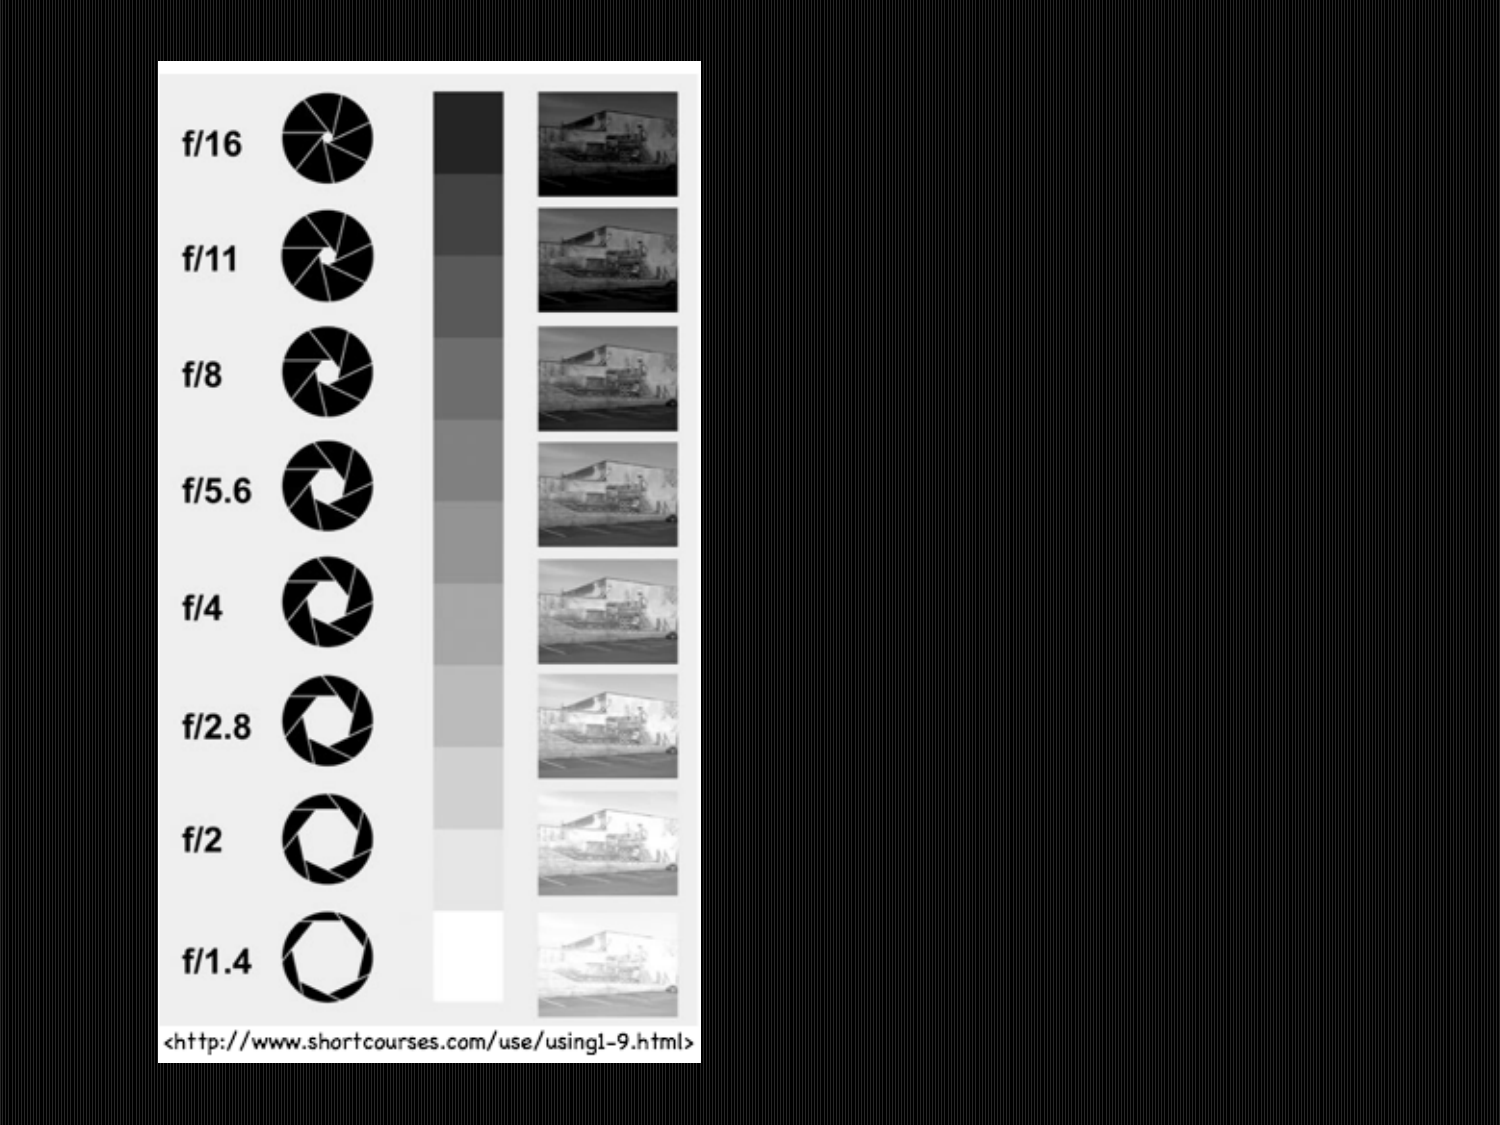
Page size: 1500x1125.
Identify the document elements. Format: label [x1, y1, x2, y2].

picture [157, 61, 701, 1064]
